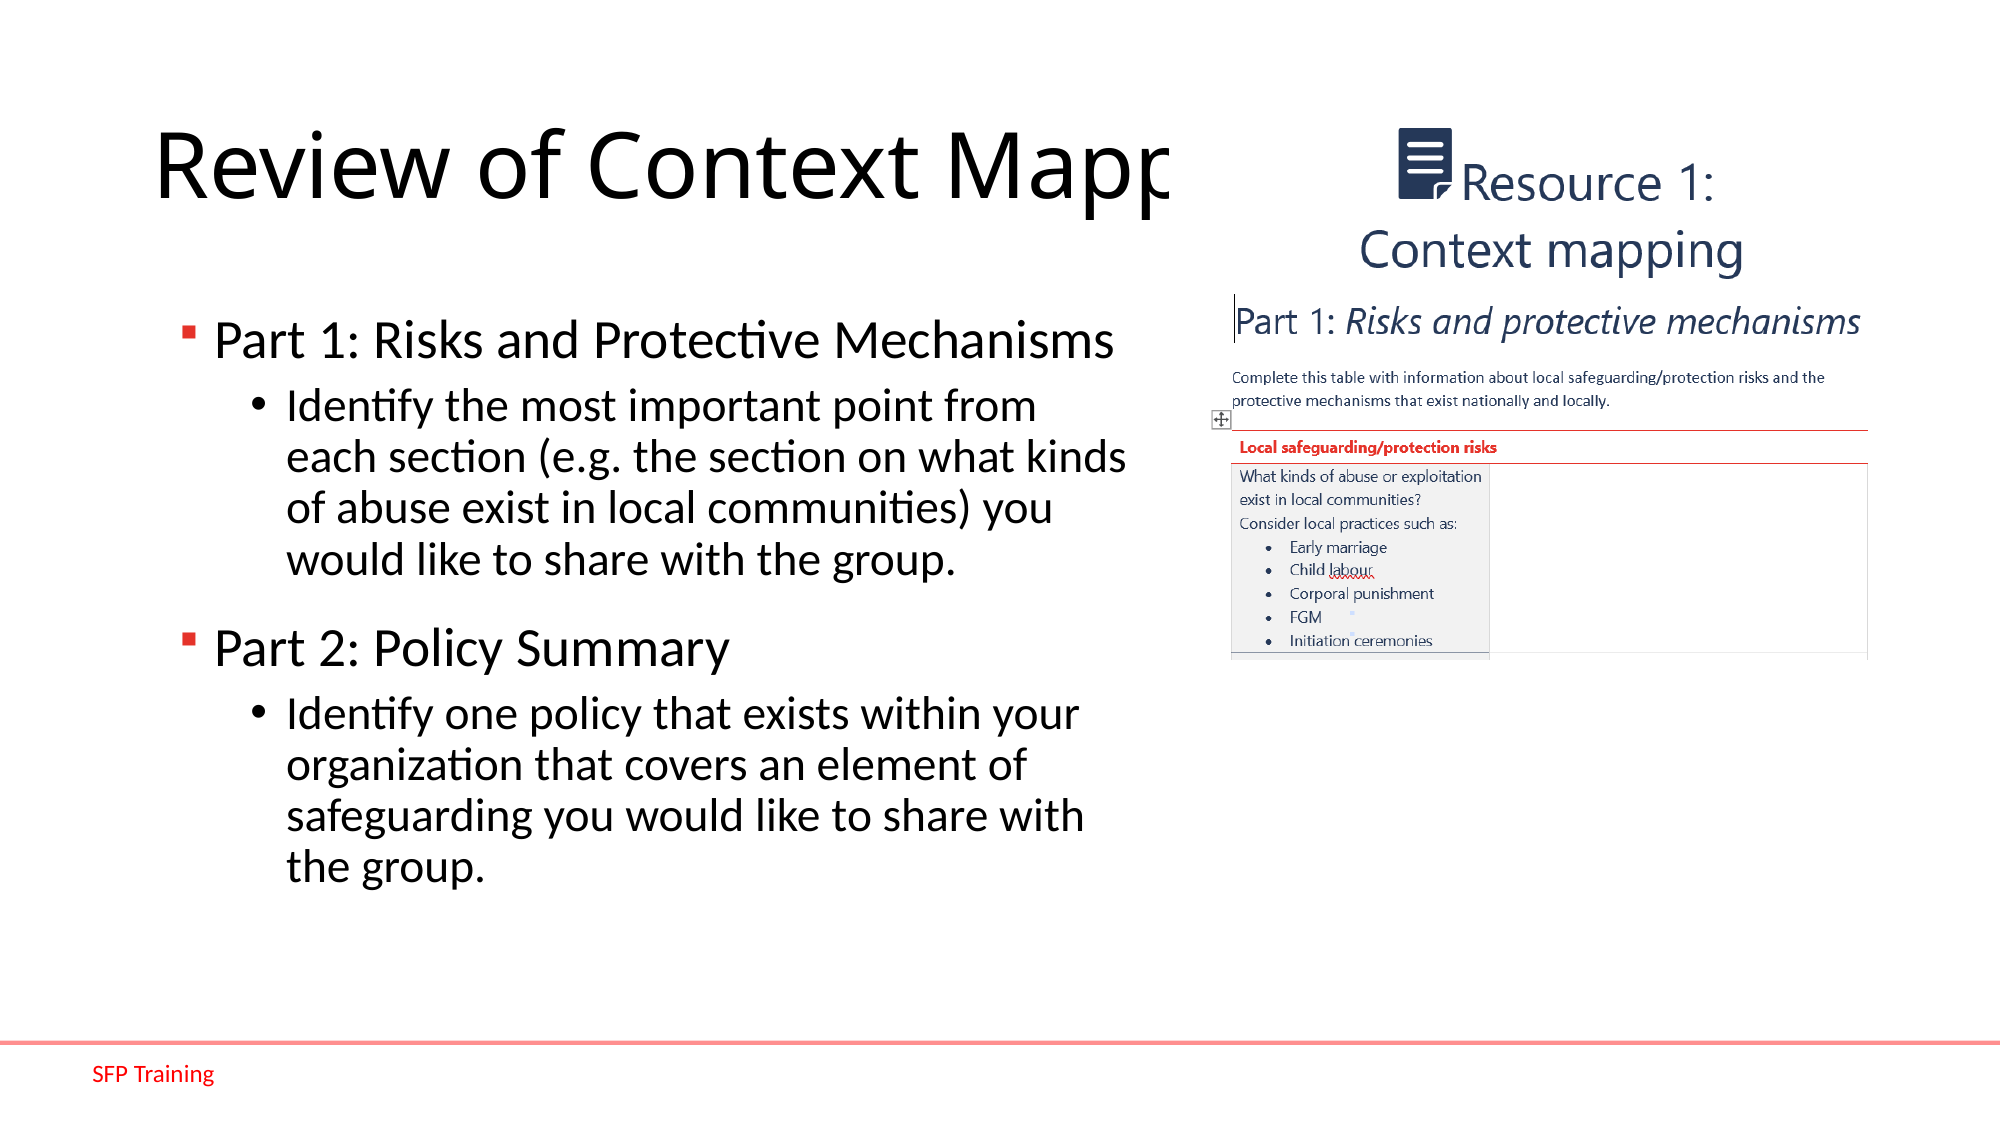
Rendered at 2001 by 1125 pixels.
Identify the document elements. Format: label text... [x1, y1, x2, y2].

footer SFP Training [0, 1045, 494, 1103]
picture [1169, 85, 1927, 660]
title Review of Context Mapping [137, 59, 1863, 278]
list Part 1: Risks and Protective Mechanisms Identify the most important point from each section (e.g. the section on what kinds of abuse exist in local communities) you would like to share with the group. Part 2: Policy Summary Identify one policy that exists within your organization that covers an element of safeguarding you would like to share with the group. [92, 217, 1147, 983]
